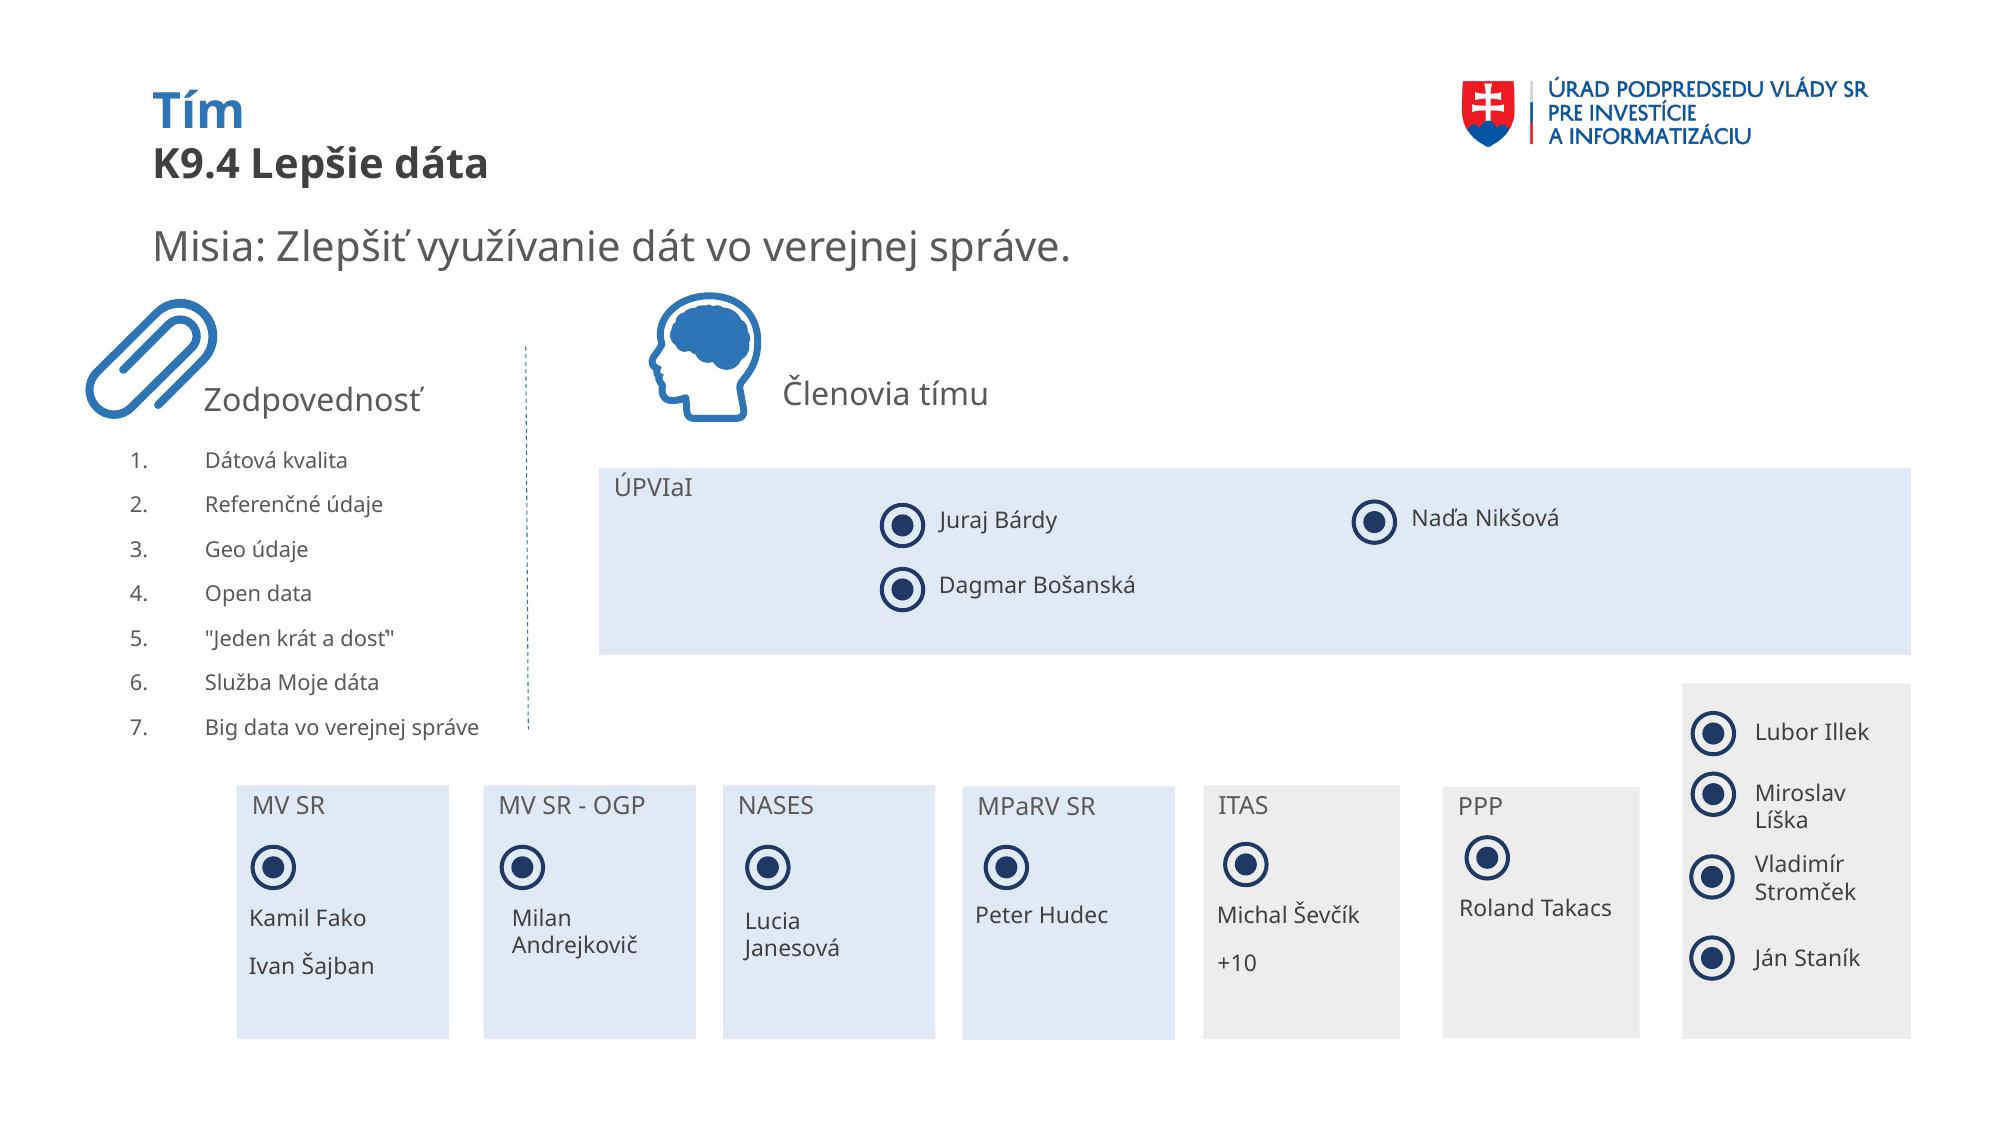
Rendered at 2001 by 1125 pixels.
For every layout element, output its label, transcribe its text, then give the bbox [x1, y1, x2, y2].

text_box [879, 502, 926, 549]
text_box [23, 457, 480, 819]
text_box PPP [1442, 786, 1640, 1039]
text_box K9.4 Lepšie dáta [137, 134, 1863, 201]
text_box [1682, 683, 1911, 1039]
text_box Peter Hudec [960, 893, 1124, 936]
text_box ÚPVIaI [598, 467, 1911, 655]
text_box MPaRV SR [962, 786, 1176, 1040]
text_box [983, 844, 1030, 891]
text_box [1689, 854, 1735, 900]
text_box Členovia tímu [767, 370, 1051, 440]
text_box Zodpovednosť [188, 375, 472, 442]
text_box Lubor Illek [1740, 710, 1886, 753]
text_box Ivan Šajban [234, 944, 390, 987]
text_box Vladimír Stromček [1740, 842, 1886, 913]
text_box MV SR [236, 785, 450, 1040]
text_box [1464, 835, 1511, 881]
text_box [525, 346, 529, 730]
text_box Dagmar Bošanská [924, 563, 1152, 606]
text_box Juraj Bárdy [925, 497, 1073, 541]
text_box Naďa Nikšová [1396, 496, 1576, 539]
text_box [85, 298, 218, 419]
text_box Dátová kvalita Referenčné údaje Geo údaje Open data "Jeden krát a dosť" Služba Moje dáta Big data vo verejnej správe [114, 442, 507, 692]
text_box ITAS [1203, 785, 1401, 1040]
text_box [879, 566, 926, 613]
text_box MV SR - OGP [483, 785, 696, 1040]
text_box [104, 426, 1830, 1125]
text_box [1223, 841, 1269, 888]
text_box NASES [723, 785, 936, 1040]
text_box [745, 844, 791, 891]
text_box Ján Staník [1740, 936, 1886, 979]
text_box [1690, 710, 1737, 757]
text_box Michal Ševčík [1202, 893, 1375, 936]
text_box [1689, 935, 1735, 981]
text_box Milan Andrejkovič [497, 896, 708, 966]
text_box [499, 844, 546, 891]
list Misia: Zlepšiť využívanie dát vo verejnej správe. [137, 217, 1863, 290]
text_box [648, 292, 762, 422]
text_box +10 [1202, 941, 1273, 984]
text_box Roland Takacs [1444, 886, 1628, 929]
text_box Miroslav Líška [1740, 771, 1886, 841]
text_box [250, 844, 297, 891]
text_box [1351, 499, 1398, 545]
title Tím [137, 70, 1323, 134]
picture [1412, 30, 1918, 194]
text_box Lucia Janesová [730, 898, 898, 969]
text_box Kamil Fako [234, 896, 382, 939]
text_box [1690, 771, 1737, 817]
